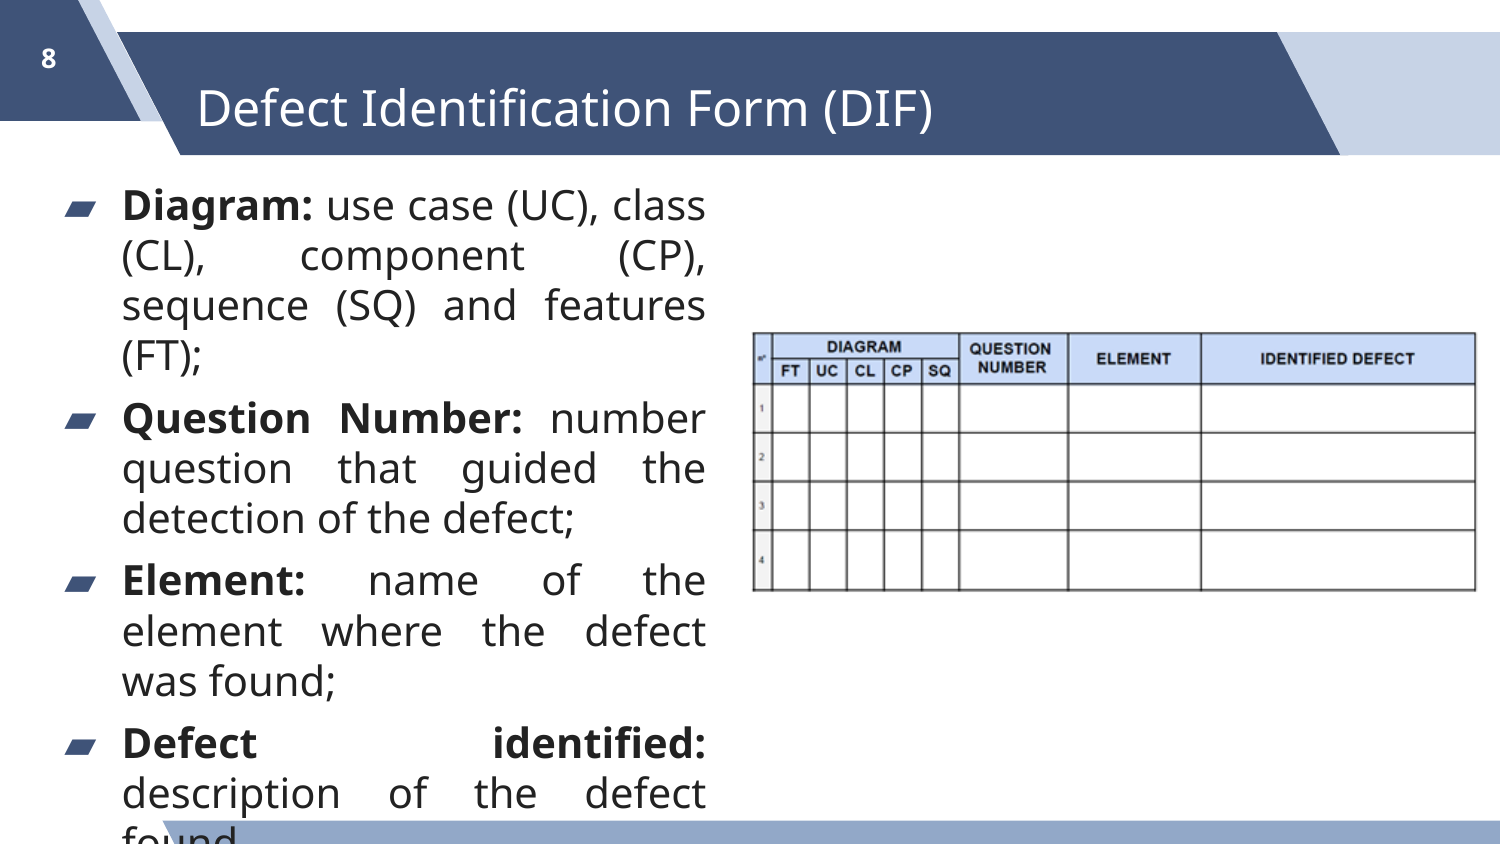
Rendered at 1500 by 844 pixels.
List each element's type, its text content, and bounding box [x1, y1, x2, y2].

title Defect Identification Form (DIF) [181, 45, 1285, 169]
slide_number ‹#› [0, 0, 98, 121]
list Diagram: use case (UC), class (CL), component (CP), sequence (SQ) and features (FT); Question Number: number question that guided the detection of the defect; Element: name of the element where the defect was found; Defect identified: description of the defect found. [31, 164, 722, 725]
picture [749, 325, 1479, 601]
